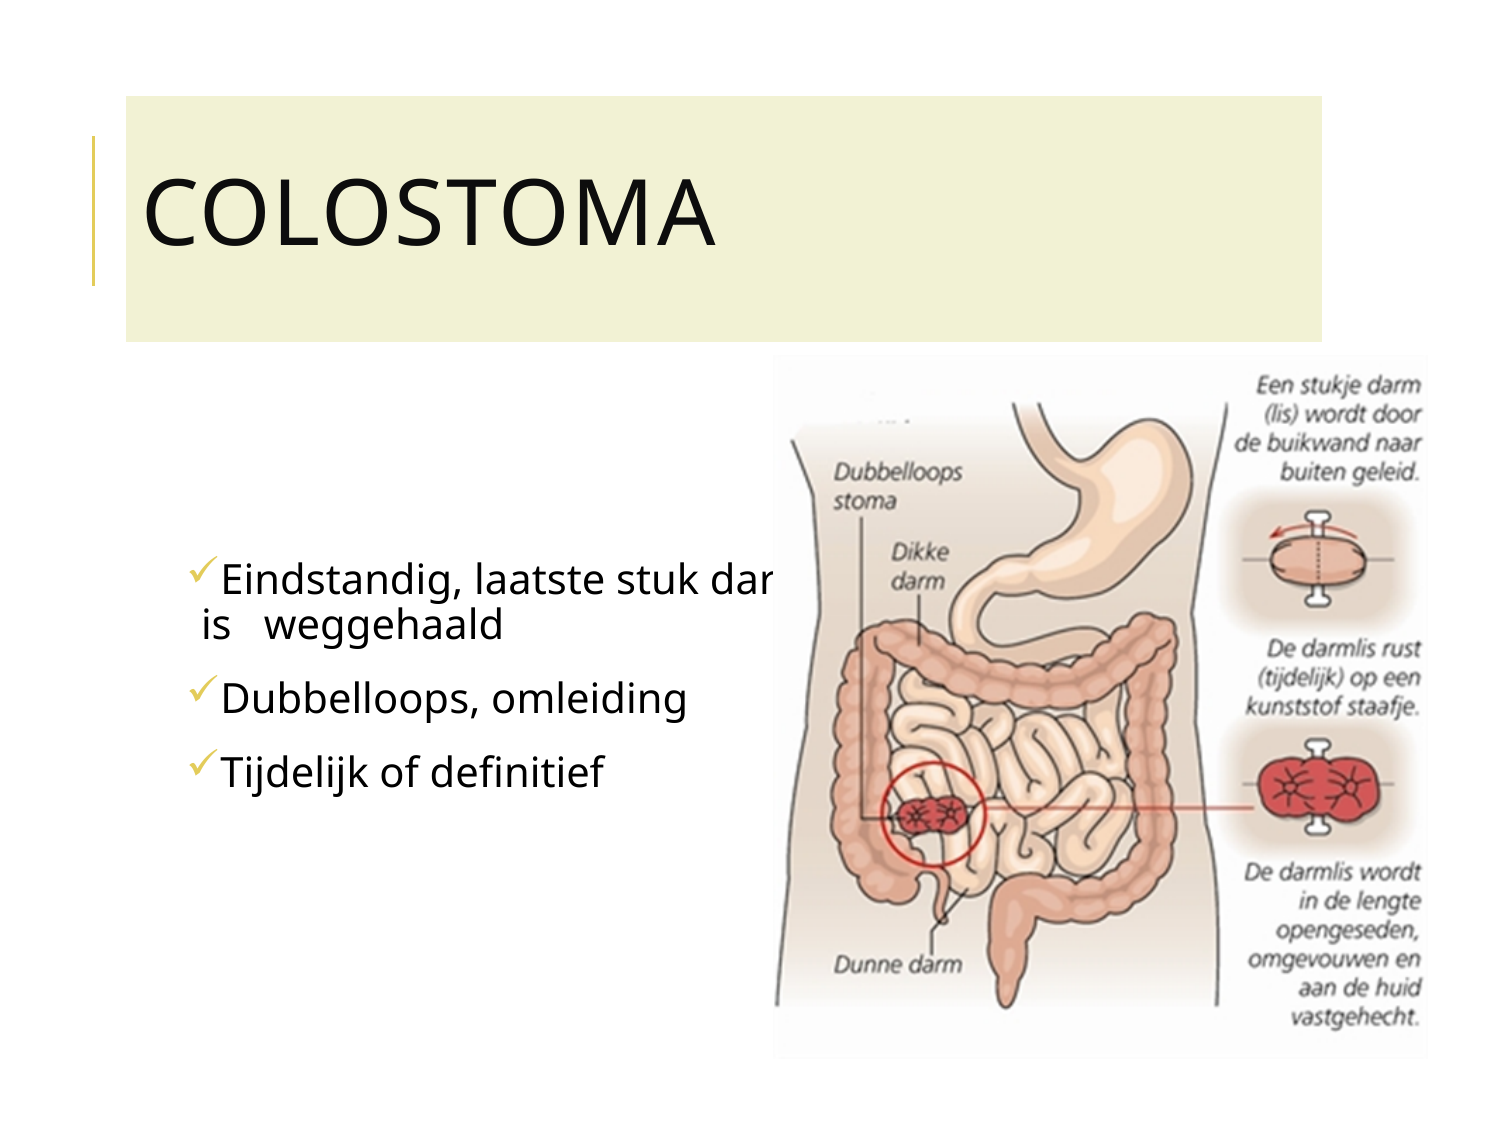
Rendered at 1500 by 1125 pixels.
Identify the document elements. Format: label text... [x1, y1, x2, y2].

picture [773, 355, 1428, 1059]
list Eindstandig, laatste stuk darm is weggehaald Dubbelloops, omleiding Tijdelijk of definitief [178, 550, 766, 870]
title Colostoma [126, 96, 1322, 342]
